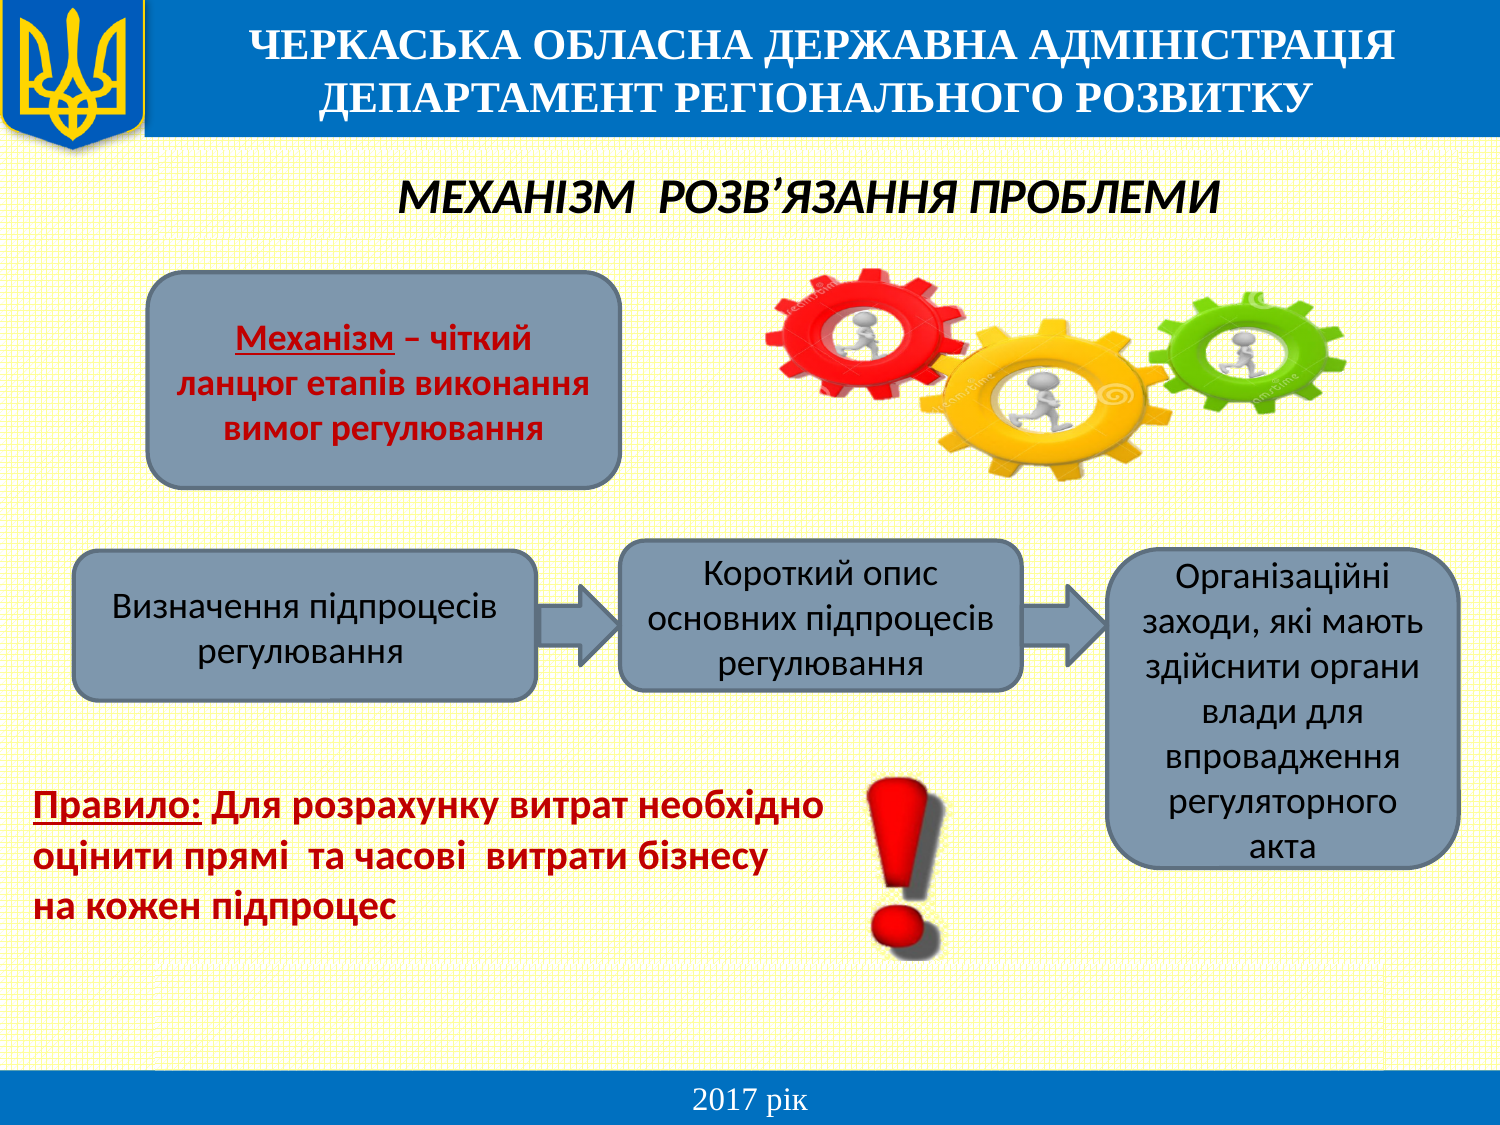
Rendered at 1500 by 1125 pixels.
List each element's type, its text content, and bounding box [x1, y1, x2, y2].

text_box Організаційні заходи, які мають здійснити органи влади для впровадження регуляторного акта [1105, 547, 1461, 871]
text_box [155, 1016, 1384, 1071]
picture [735, 243, 1394, 554]
picture [0, 0, 145, 151]
text_box МЕХАНІЗМ РОЗВ’ЯЗАННЯ ПРОБЛЕМИ [159, 150, 1459, 238]
text_box Короткий опис основних підпроцесів регулювання [617, 538, 1024, 693]
list Правило: Для розрахунку витрат необхідно оцінити прямі та часові витрати бізнесу на кожен підпроцес [17, 265, 1500, 1016]
title ЧЕРКАСЬКА ОБЛАСНА ДЕРЖАВНА АДМІНІСТРАЦІЯ ДЕПАРТАМЕНТ РЕГІОНАЛЬНОГО РОЗВИТКУ [151, 0, 1500, 138]
text_box [537, 583, 623, 668]
text_box Механізм – чіткий ланцюг етапів виконання вимог регулювання [145, 270, 623, 491]
text_box [1019, 583, 1110, 668]
picture [822, 770, 972, 961]
list 2017 рік [0, 1070, 1500, 1125]
text_box Визначення підпроцесів регулювання [71, 548, 539, 703]
